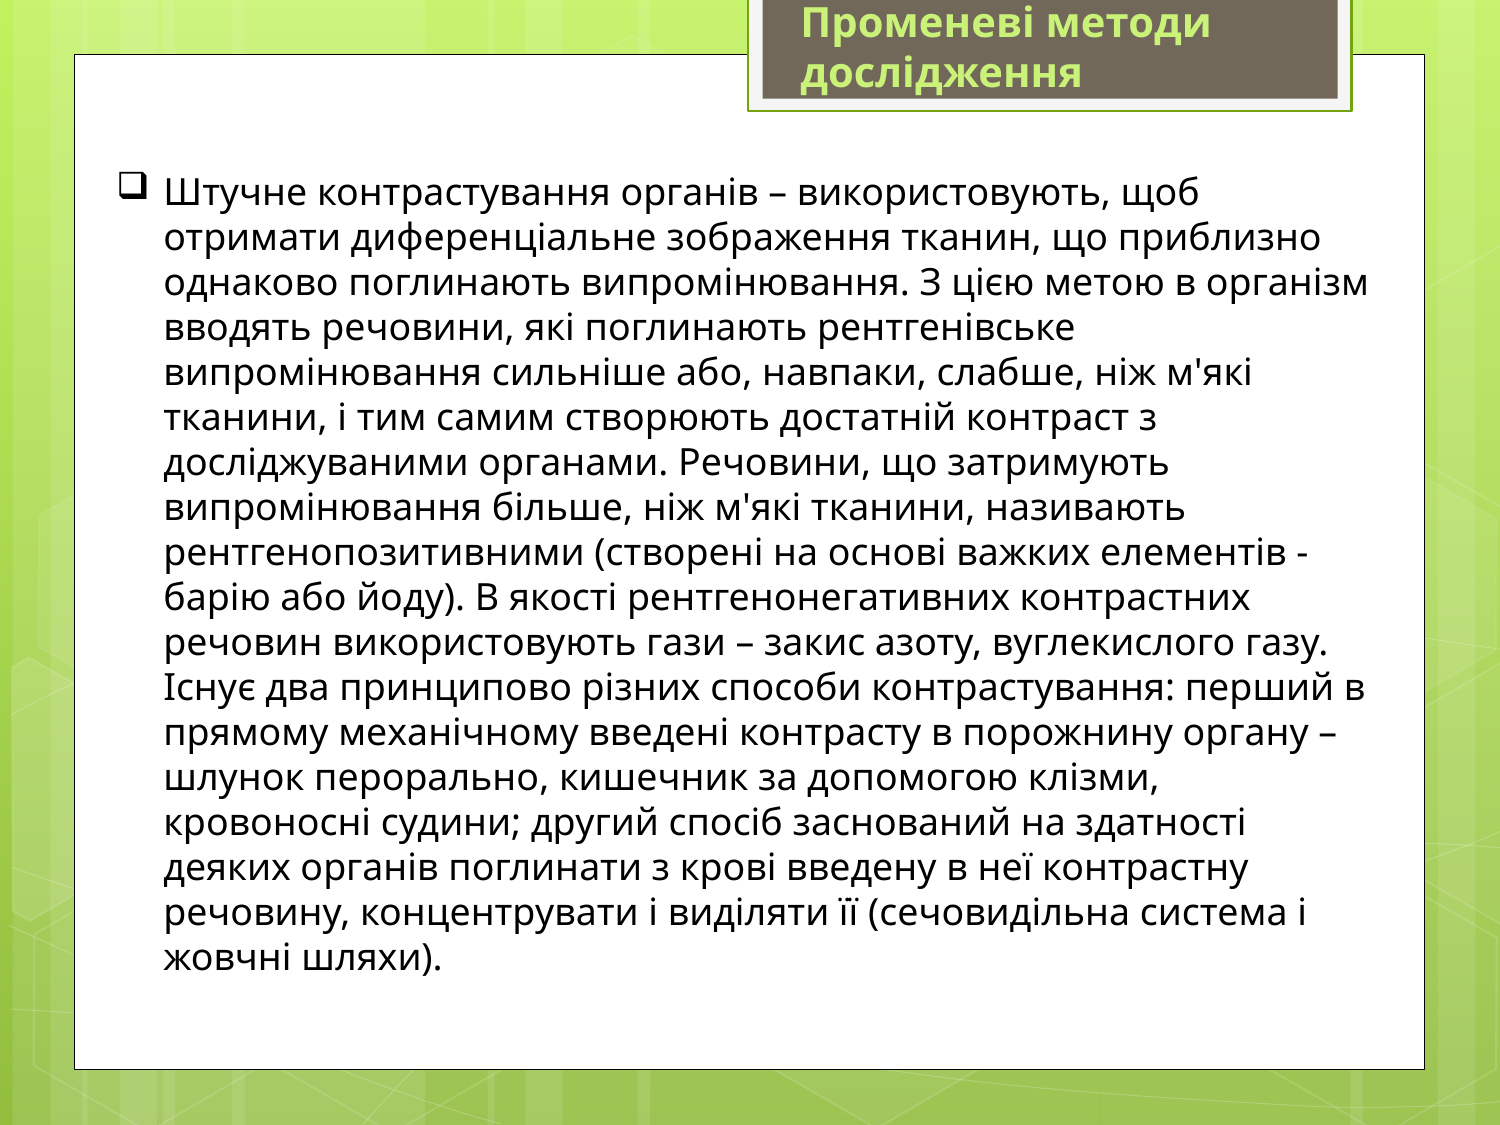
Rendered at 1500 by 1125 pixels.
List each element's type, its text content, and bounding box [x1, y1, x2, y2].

title Променеві методи дослідження [785, 30, 1483, 154]
text_box Штучне контрастування органів – використовують, щоб отримати диференціальне зображення тканин, що приблизно однаково поглинають випромінювання. З цією метою в організм вводять речовини, які поглинають рентгенівське випромінювання сильніше або, навпаки, слабше, ніж м'які тканини, і тим самим створюють достатній контраст з досліджуваними органами. Речовини, що затримують випромінювання більше, ніж м'які тканини, називають рентгенопозитивними (створені на основі важких елементів - барію або йоду). В якості рентгенонегативних контрастних речовин використовують гази – закис азоту, вуглекислого газу. Існує два принципово різних способи контрастування: перший в прямому механічному введені контрасту в порожнину органу – шлунок перорально, кишечник за допомогою клізми, кровоносні судини; другий спосіб заснований на здатності деяких органів поглинати з крові введену в неї контрастну речовину, концентрувати і виділяти її (сечовидільна система і жовчні шляхи). [101, 160, 1390, 986]
